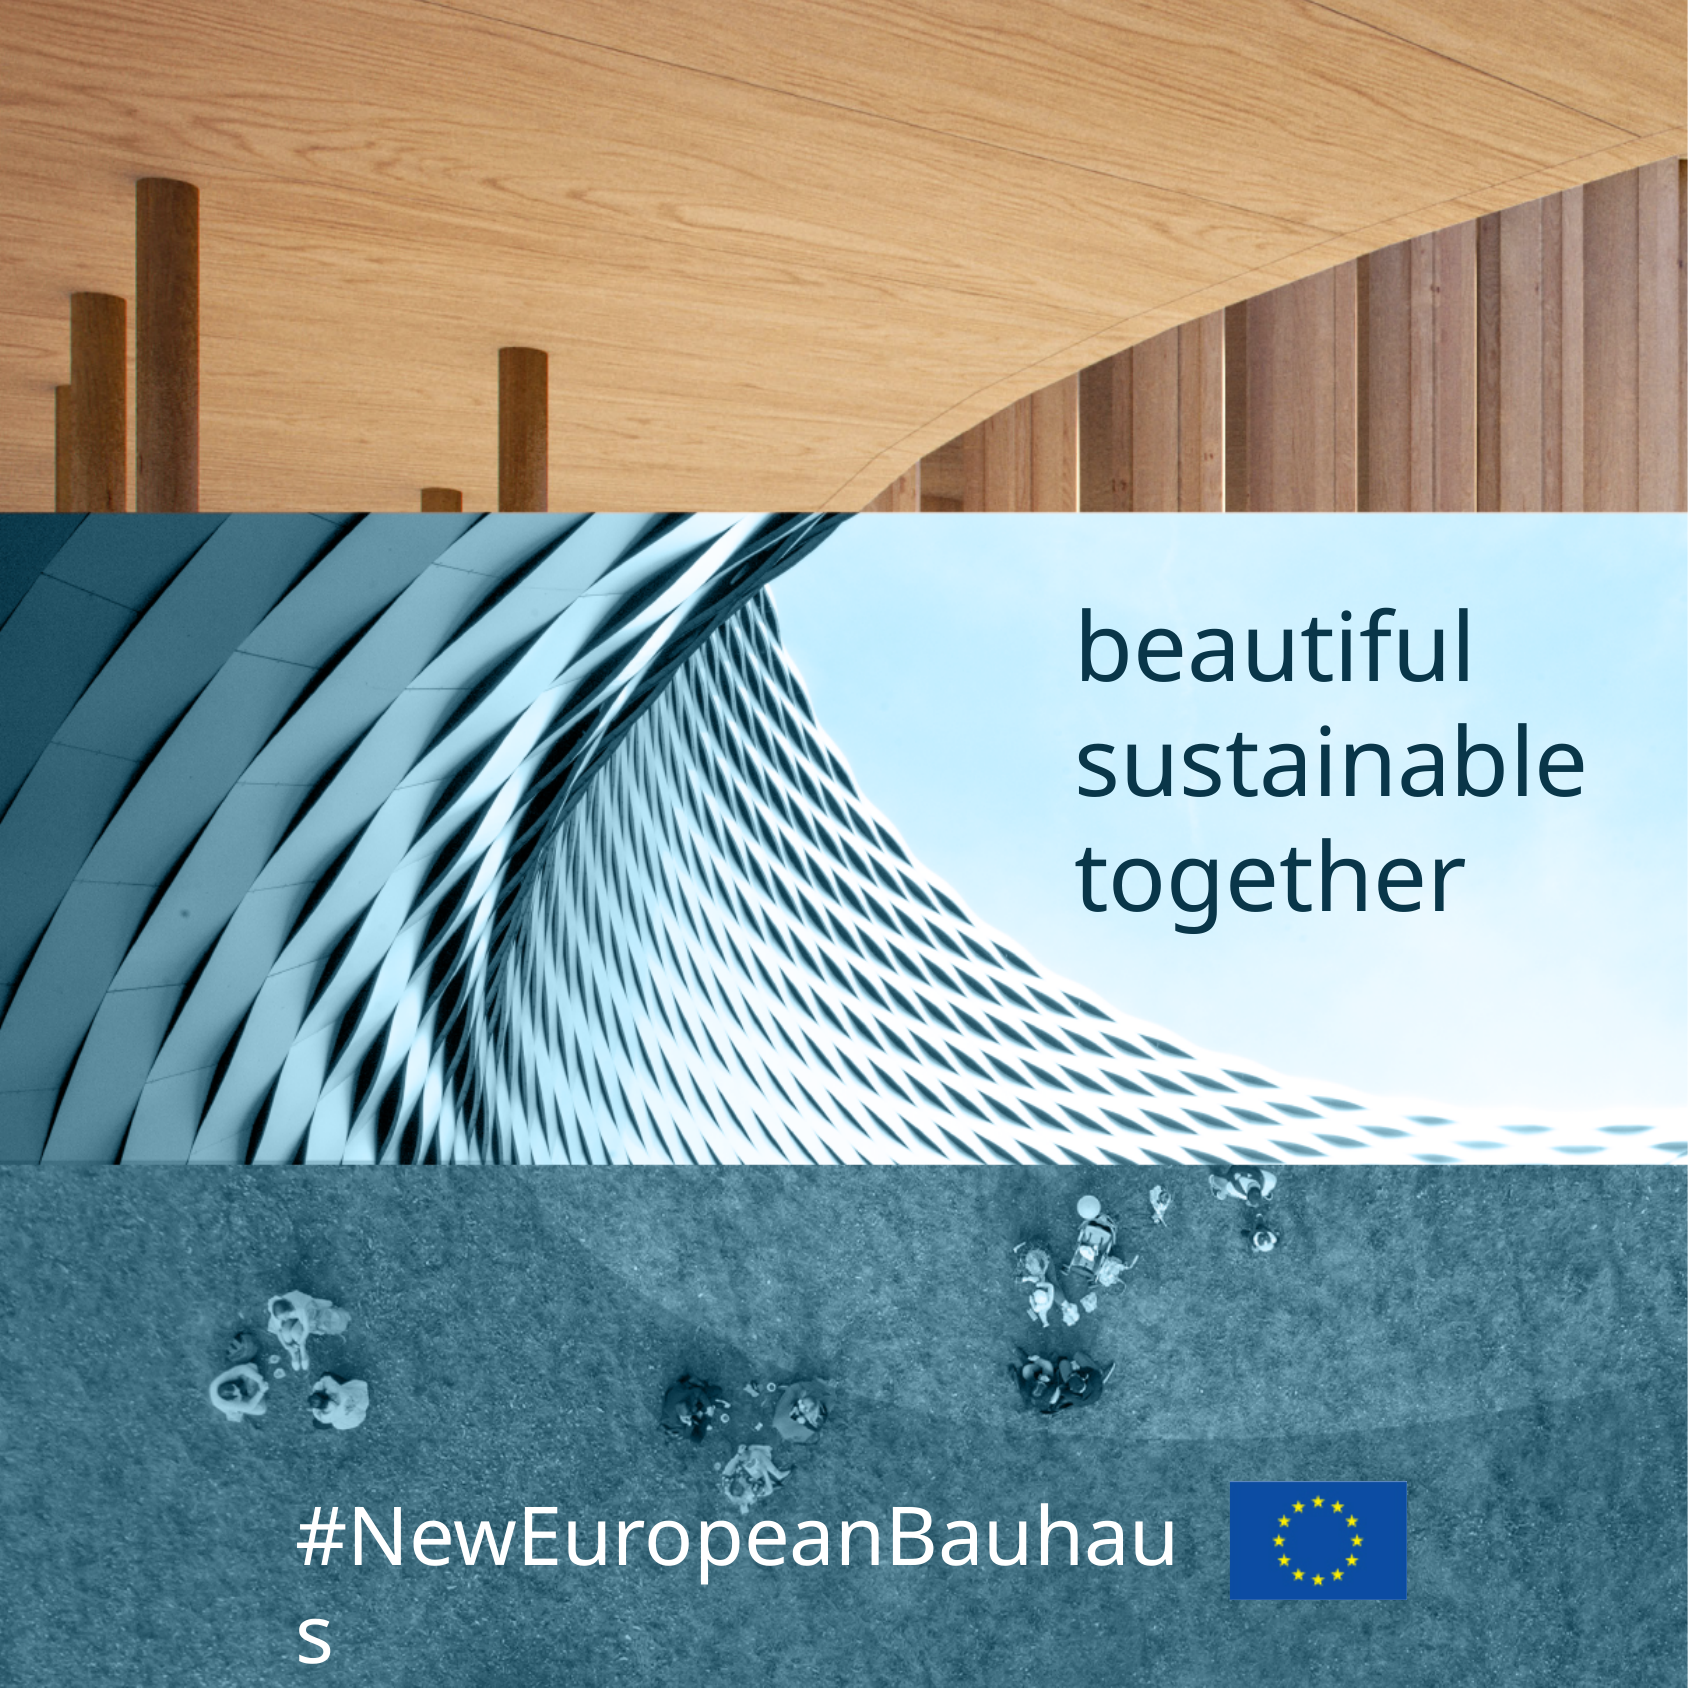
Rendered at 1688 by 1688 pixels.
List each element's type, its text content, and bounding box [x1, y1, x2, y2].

text_box beautiful sustainable together [1059, 570, 1688, 946]
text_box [280, 1477, 1408, 1600]
picture [0, 0, 1688, 1688]
